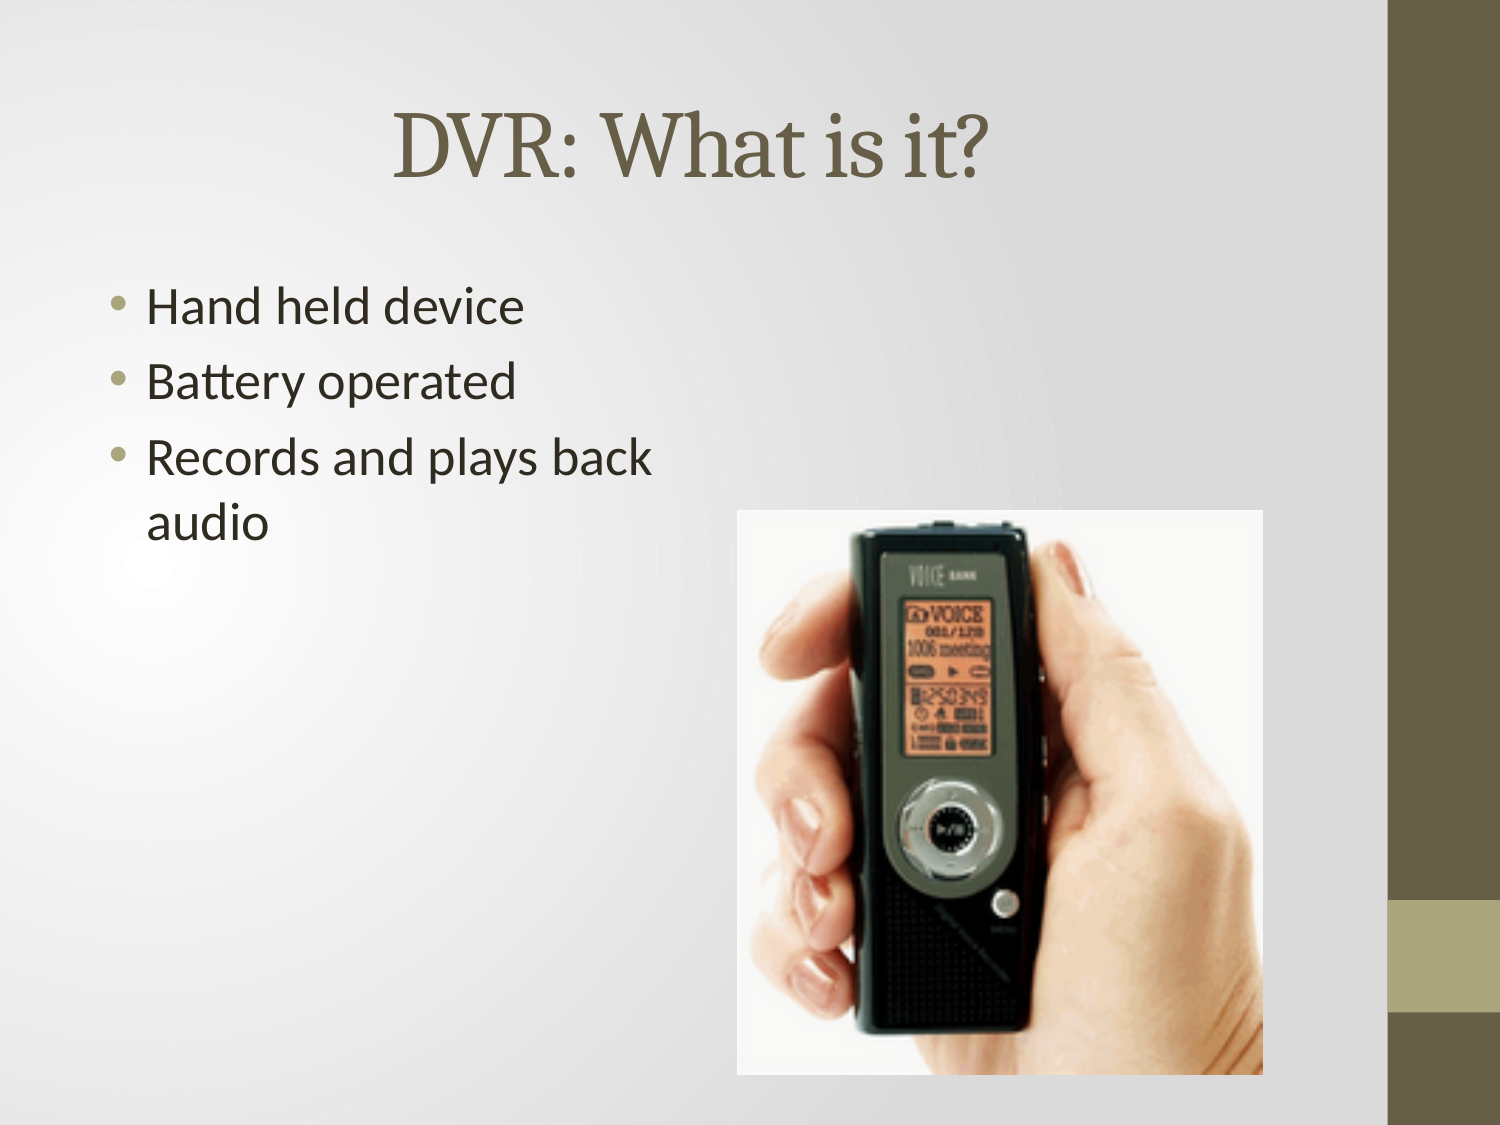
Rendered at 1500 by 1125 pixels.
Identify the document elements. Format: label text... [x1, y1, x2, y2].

title DVR: What is it? [75, 45, 1313, 233]
picture [736, 509, 1263, 1076]
list Hand held device Battery operated Records and plays back audio [75, 262, 713, 1050]
